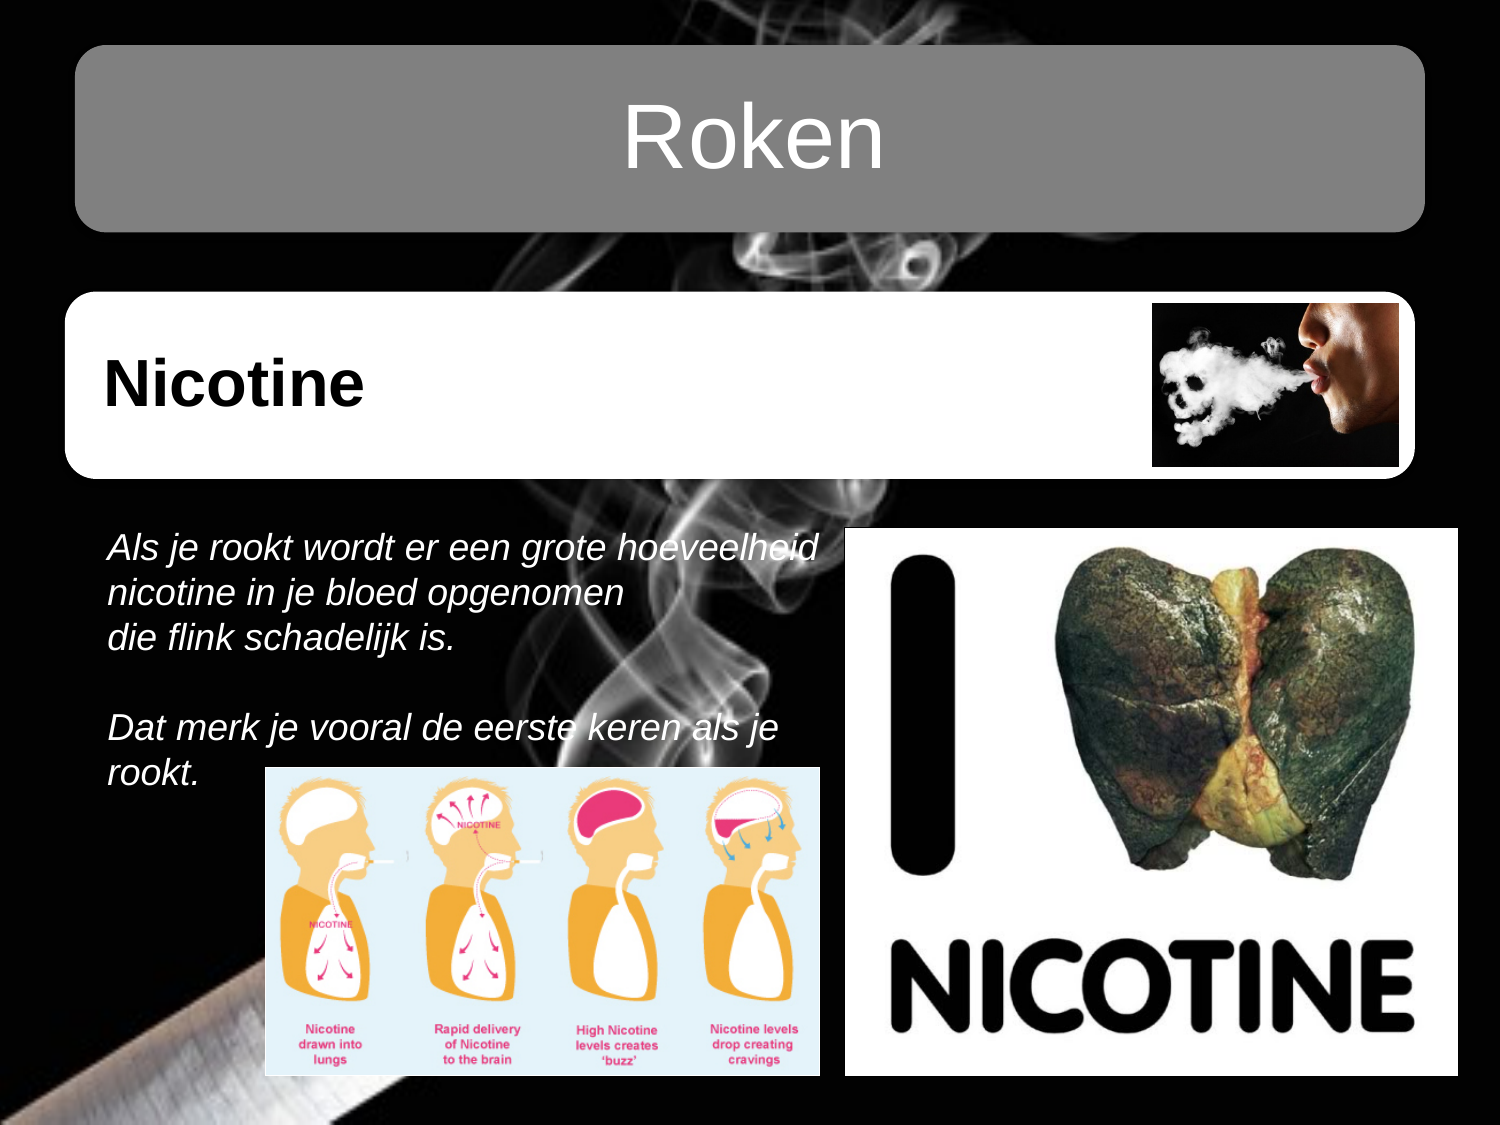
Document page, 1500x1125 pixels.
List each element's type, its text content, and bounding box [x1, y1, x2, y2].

text_box Als je rookt wordt er een grote hoeveelheid nicotine in je bloed opgenomen die flink schadelijk is. Dat merk je vooral de eerste keren als je rookt. [92, 515, 834, 800]
picture [0, 0, 1500, 1125]
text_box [64, 290, 1416, 480]
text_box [74, 44, 1426, 233]
